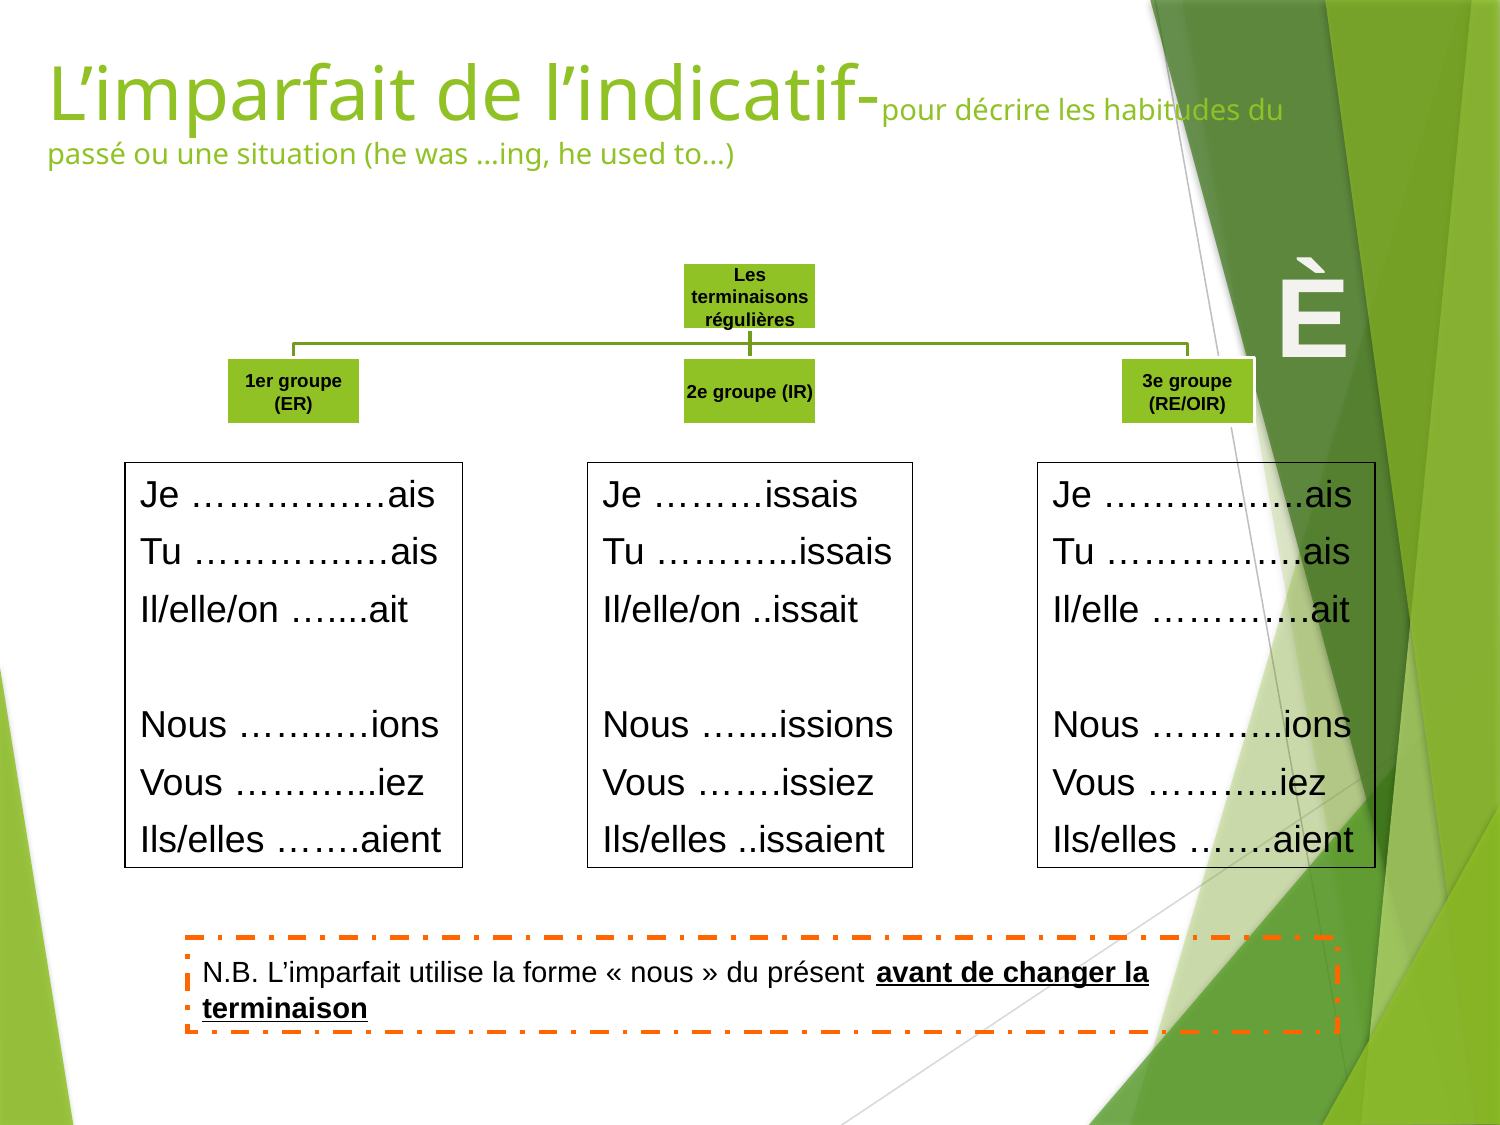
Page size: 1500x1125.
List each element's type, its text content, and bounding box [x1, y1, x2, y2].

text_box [99, 261, 1401, 426]
title L’imparfait de l’indicatif-pour décrire les habitudes du passé ou une situation (he was …ing, he used to…) [32, 37, 1347, 188]
text_box Je ………...…..ais Tu …………….ais Il/elle ………….ait Nous ………..ions Vous ………..iez Ils/elles …….aient [1037, 462, 1375, 868]
text_box È [1212, 237, 1413, 388]
text_box Je ………issais Tu ………...issais Il/elle/on ..issait Nous …....issions Vous …….issiez Ils/elles ..issaient [587, 462, 913, 868]
text_box N.B. L’imparfait utilise la forme « nous » du présent avant de changer la terminaison [187, 937, 1338, 1033]
text_box Je ………….…ais Tu ………….…ais Il/elle/on …....ait Nous ……..…ions Vous ………...iez Ils/elles …….aient [125, 462, 463, 868]
